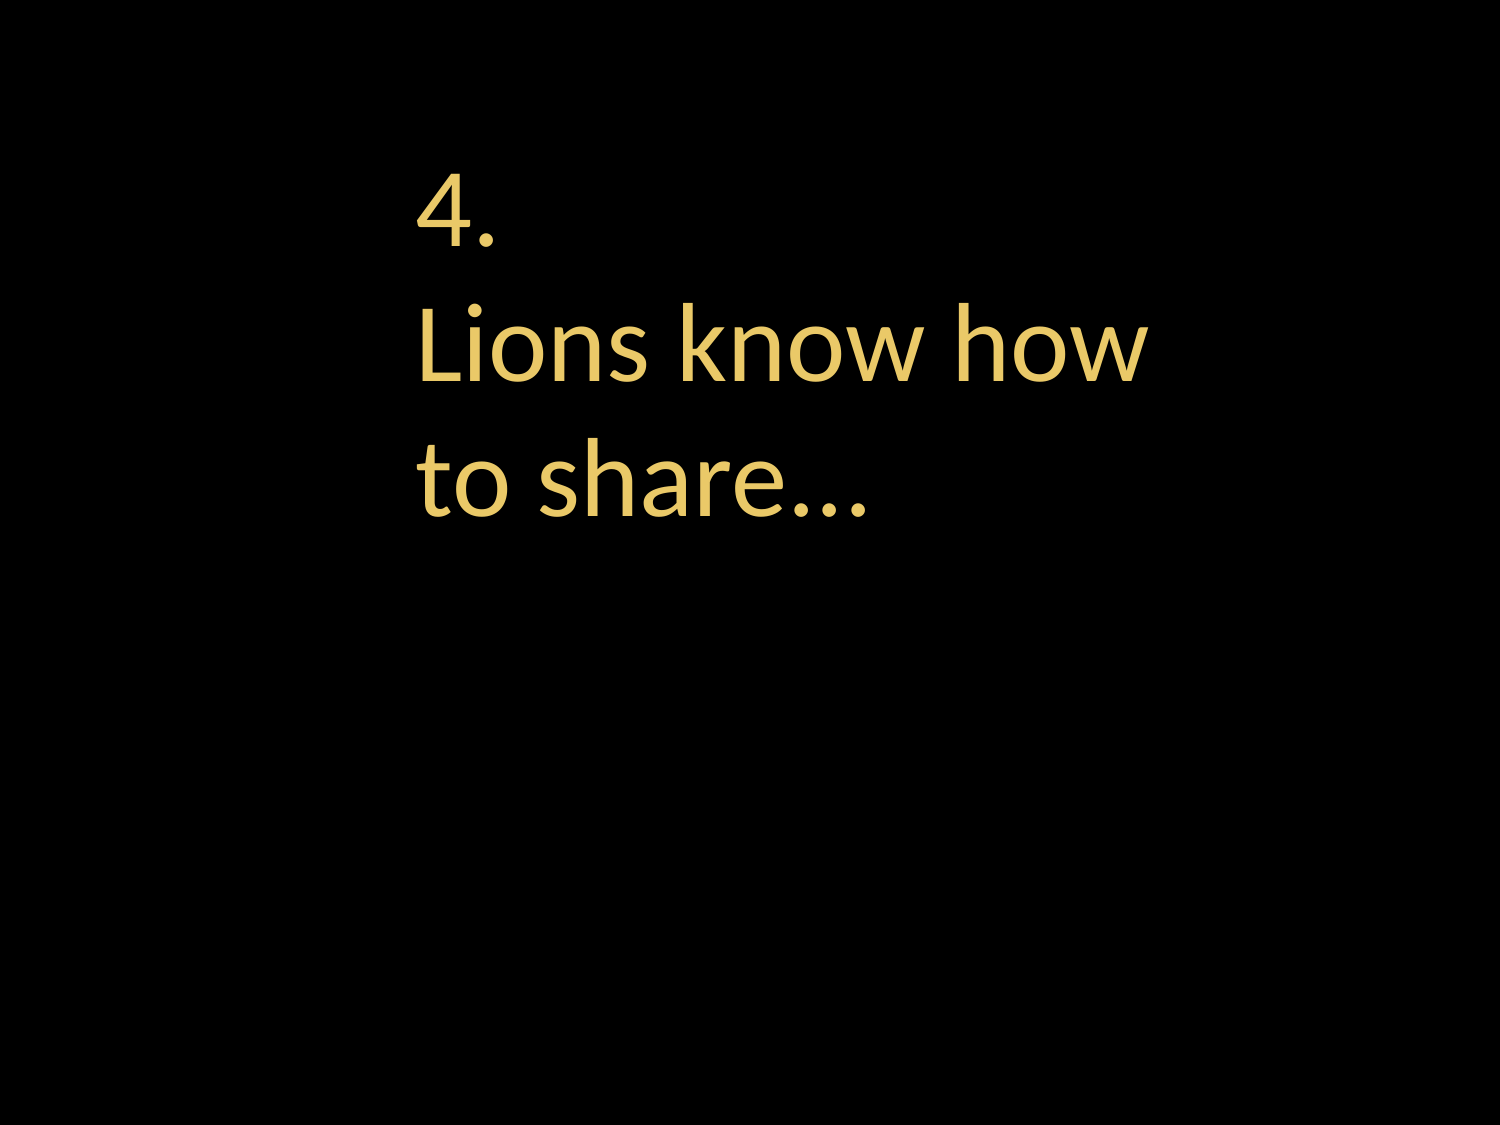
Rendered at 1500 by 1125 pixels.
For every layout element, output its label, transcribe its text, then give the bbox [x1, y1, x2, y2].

text_box 4. Lions know how to share... [401, 126, 1213, 546]
